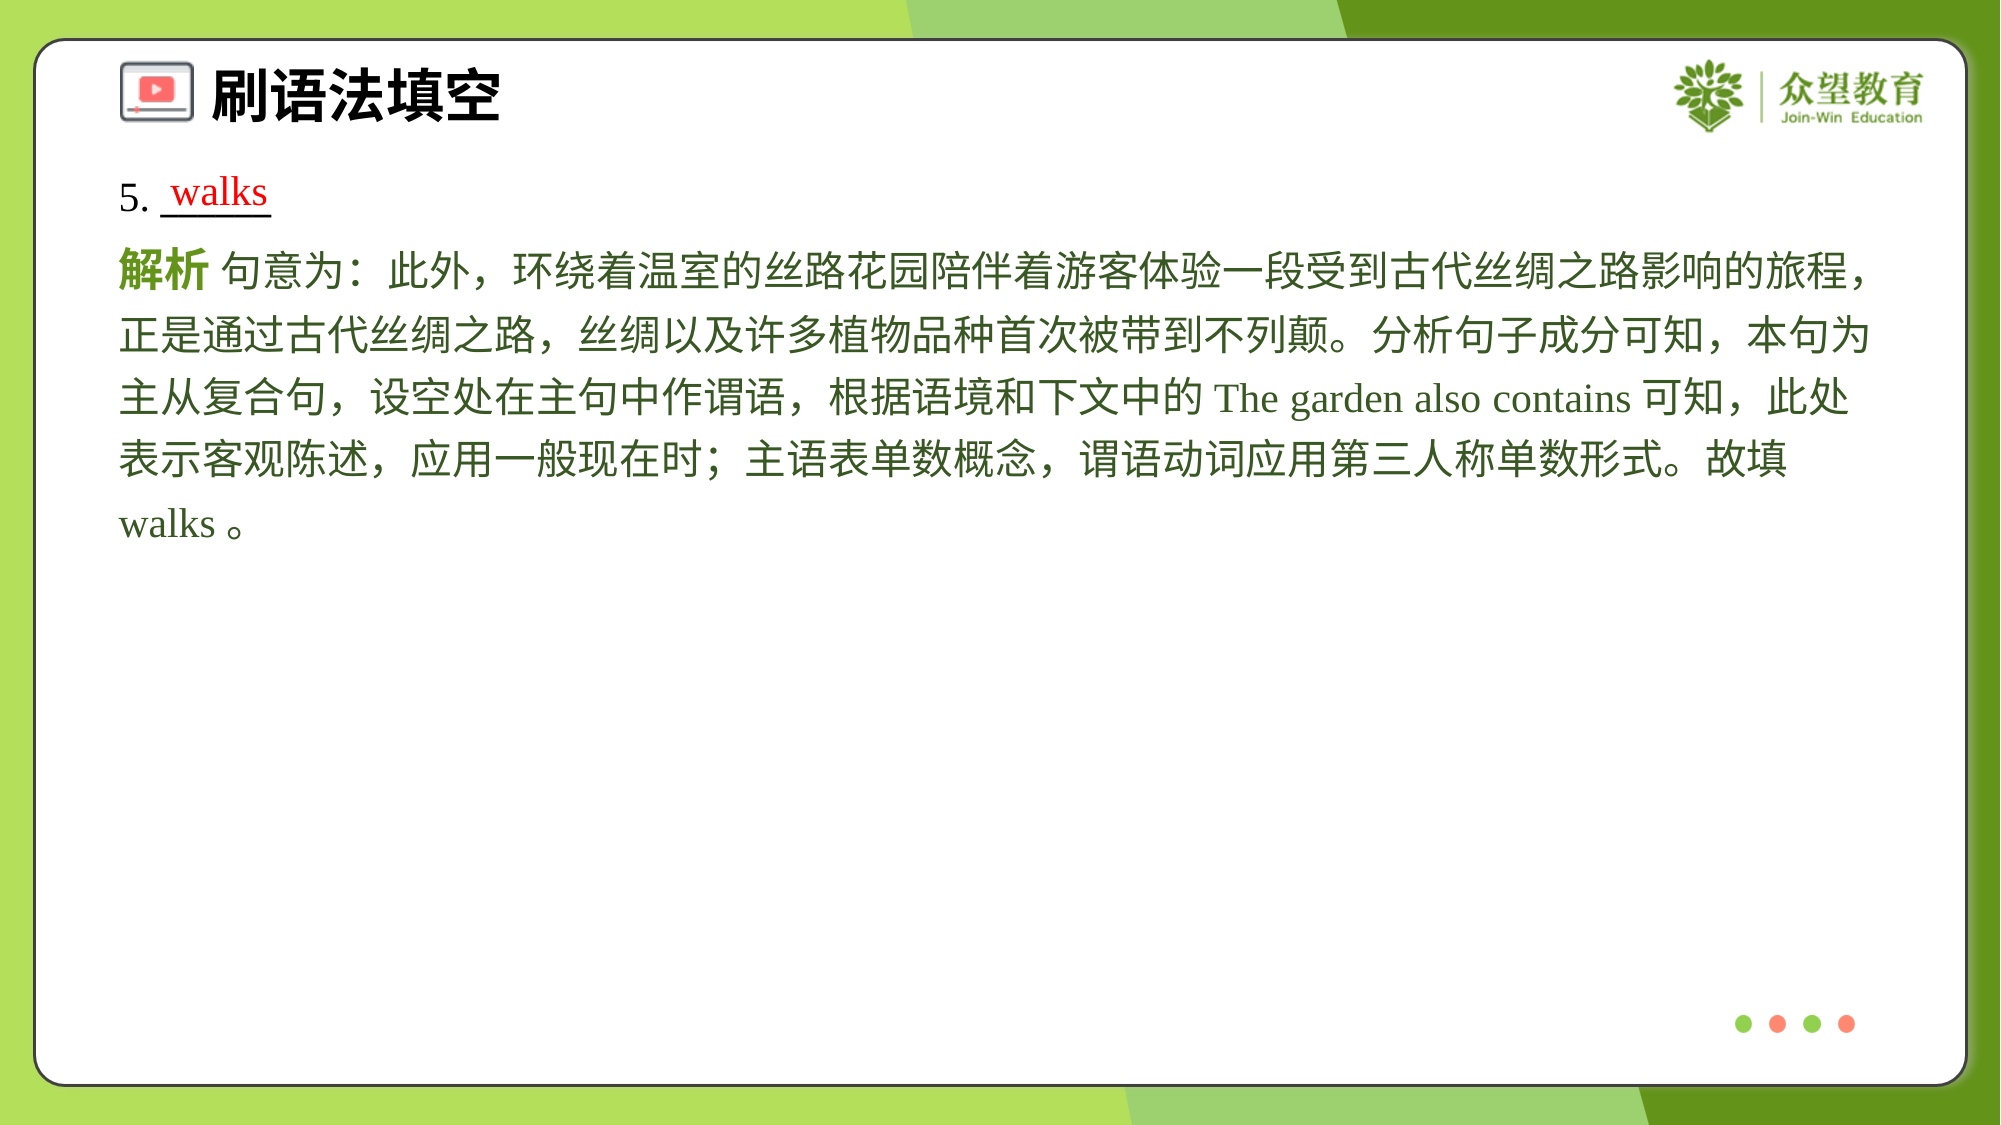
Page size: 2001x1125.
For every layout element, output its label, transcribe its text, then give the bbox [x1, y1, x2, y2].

text_box 5. ______ [118, 157, 1883, 215]
picture [0, 0, 2000, 1125]
text_box walks [165, 151, 273, 209]
text_box 解析 句意为：此外，环绕着温室的丝路花园陪伴着游客体验一段受到古代丝绸之路影响的旅程，正是通过古代丝绸之路，丝绸以及许多植物品种首次被带到不列颠。分析句子成分可知，本句为主从复合句，设空处在主句中作谓语，根据语境和下文中的The garden also contains可知，此处表示客观陈述，应用一般现在时；主语表单数概念，谓语动词应用第三人称单数形式。故填walks。 [118, 227, 1883, 479]
